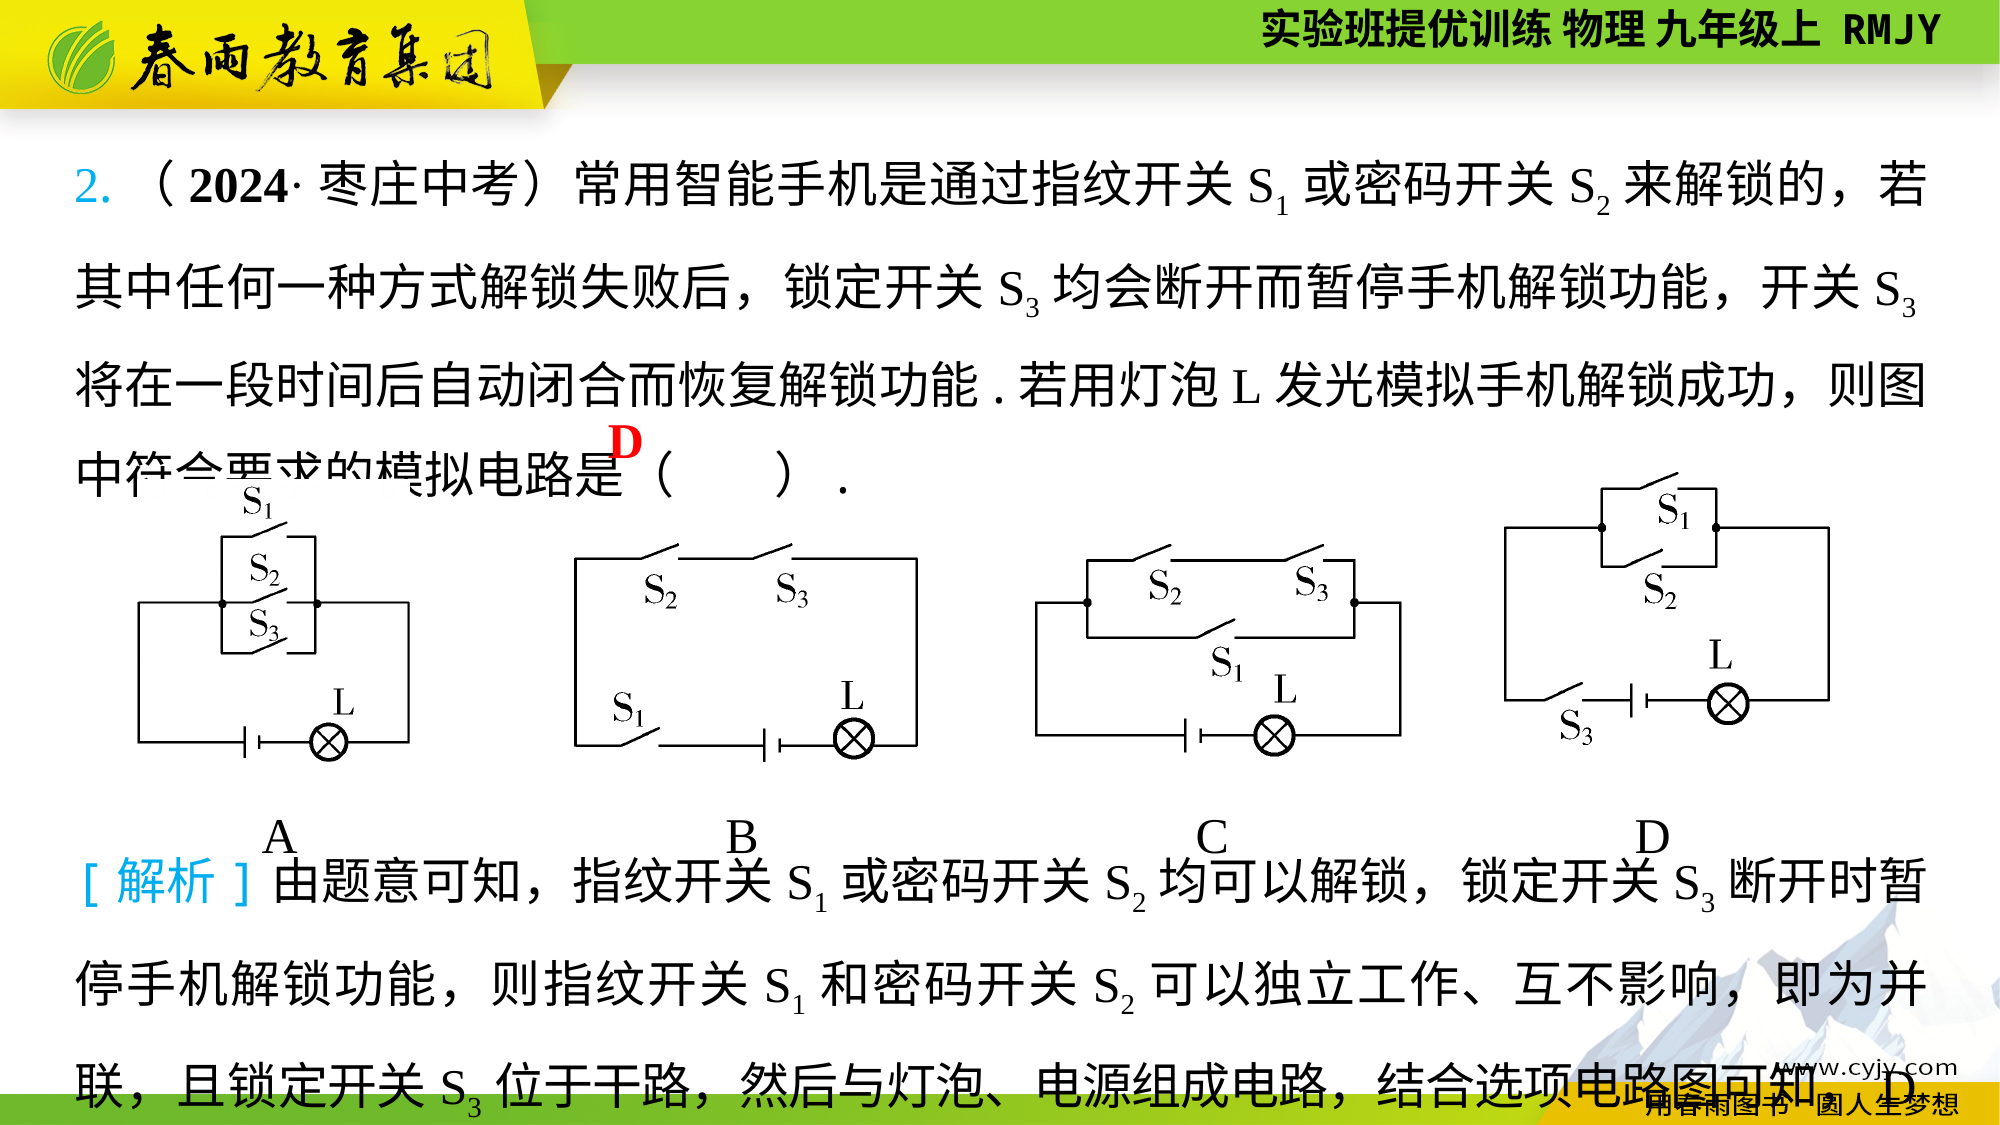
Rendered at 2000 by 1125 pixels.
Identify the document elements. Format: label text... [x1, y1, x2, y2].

picture [1502, 471, 1831, 757]
list 2.（2024·枣庄中考）常用智能手机是通过指纹开关S1或密码开关S2来解锁的，若其中任何一种方式解锁失败后，锁定开关S3均会断开而暂停手机解锁功能，开关S3将在一段时间后自动闭合而恢复解锁功能.若用灯泡L发光模拟手机解锁成功，则图中符合要求的模拟电路是（ ）. A B C D [59, 111, 1944, 808]
picture [0, 0, 2000, 1125]
text_box D [593, 401, 659, 477]
picture [136, 479, 410, 763]
picture [574, 542, 918, 763]
text_box [解析]由题意可知，指纹开关S1或密码开关S2均可以解锁，锁定开关S3断开时暂停手机解锁功能，则指纹开关S1和密码开关S2可以独立工作、互不影响，即为并联，且锁定开关S3位于干路，然后与灯泡、电源组成电路，结合选项电路图可知，D符合要求. [59, 808, 1944, 1125]
picture [1033, 542, 1402, 757]
